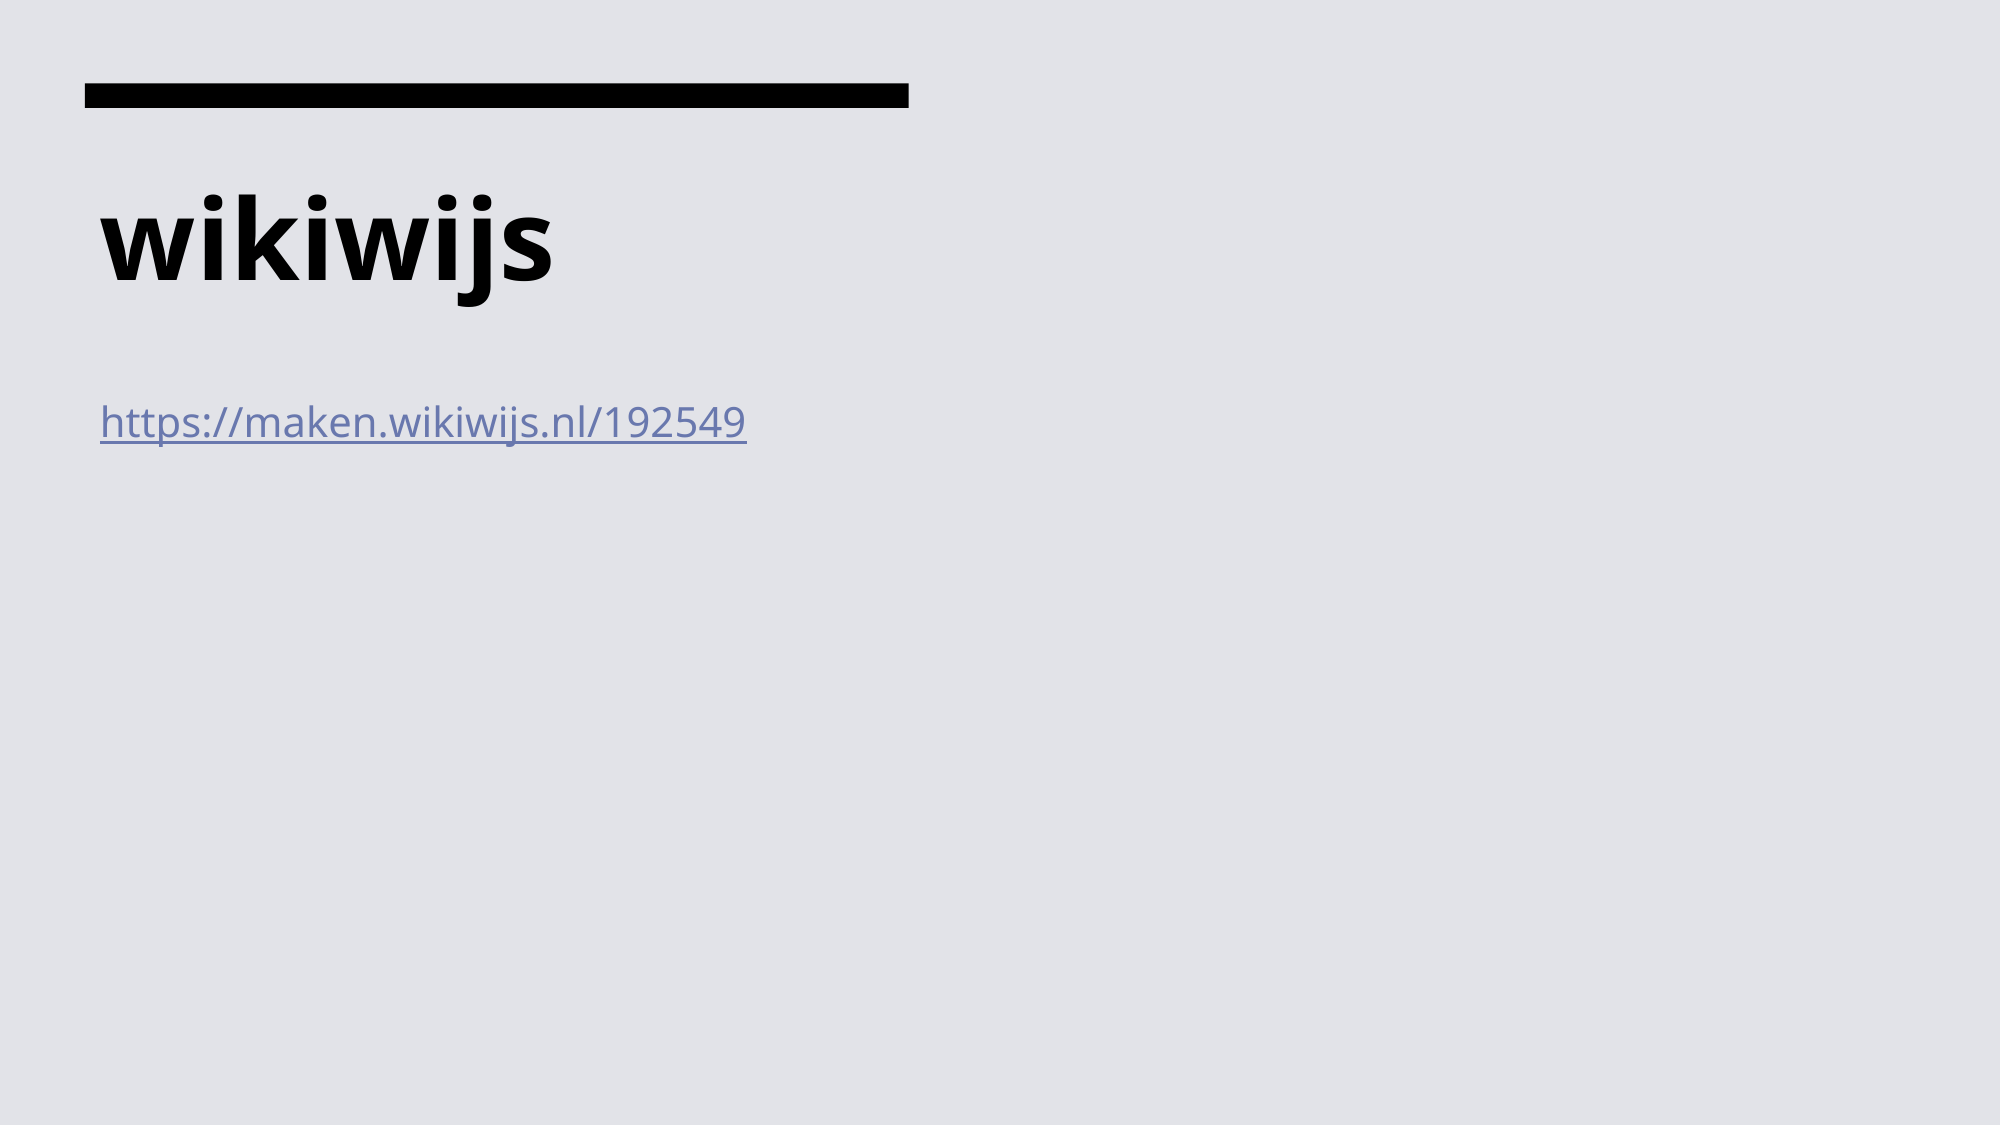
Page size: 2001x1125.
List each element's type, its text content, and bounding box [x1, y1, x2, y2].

list https://maken.wikiwijs.nl/192549 [84, 382, 909, 1125]
title wikiwijs [84, 160, 909, 382]
